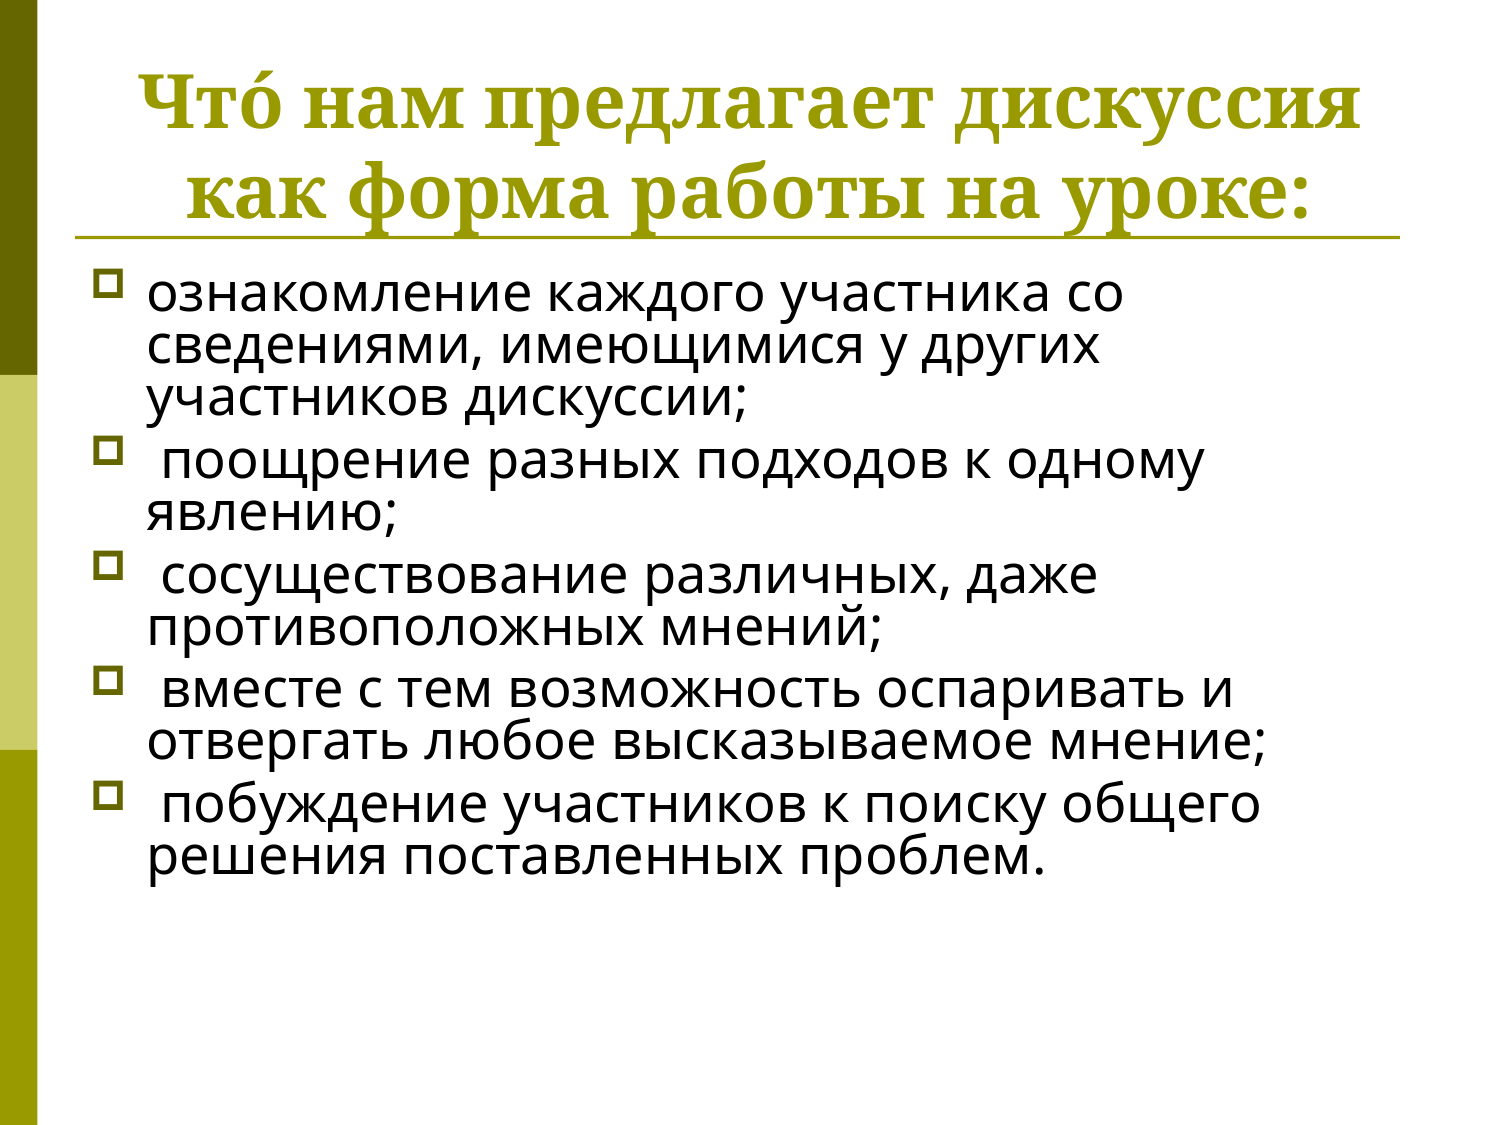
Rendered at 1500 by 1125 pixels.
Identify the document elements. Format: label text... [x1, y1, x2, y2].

title Что́ нам предлагает дискуссия как форма работы на уроке: [74, 45, 1426, 233]
list ознакомление каждого участника со сведениями, имеющимися у других участников дискуссии; поощрение разных подходов к одному явлению; сосуществование различных, даже противоположных мнений; вместе с тем возможность оспаривать и отвергать любое высказываемое мнение; побуждение участников к поиску общего решения поставленных проблем. [74, 262, 1426, 1006]
